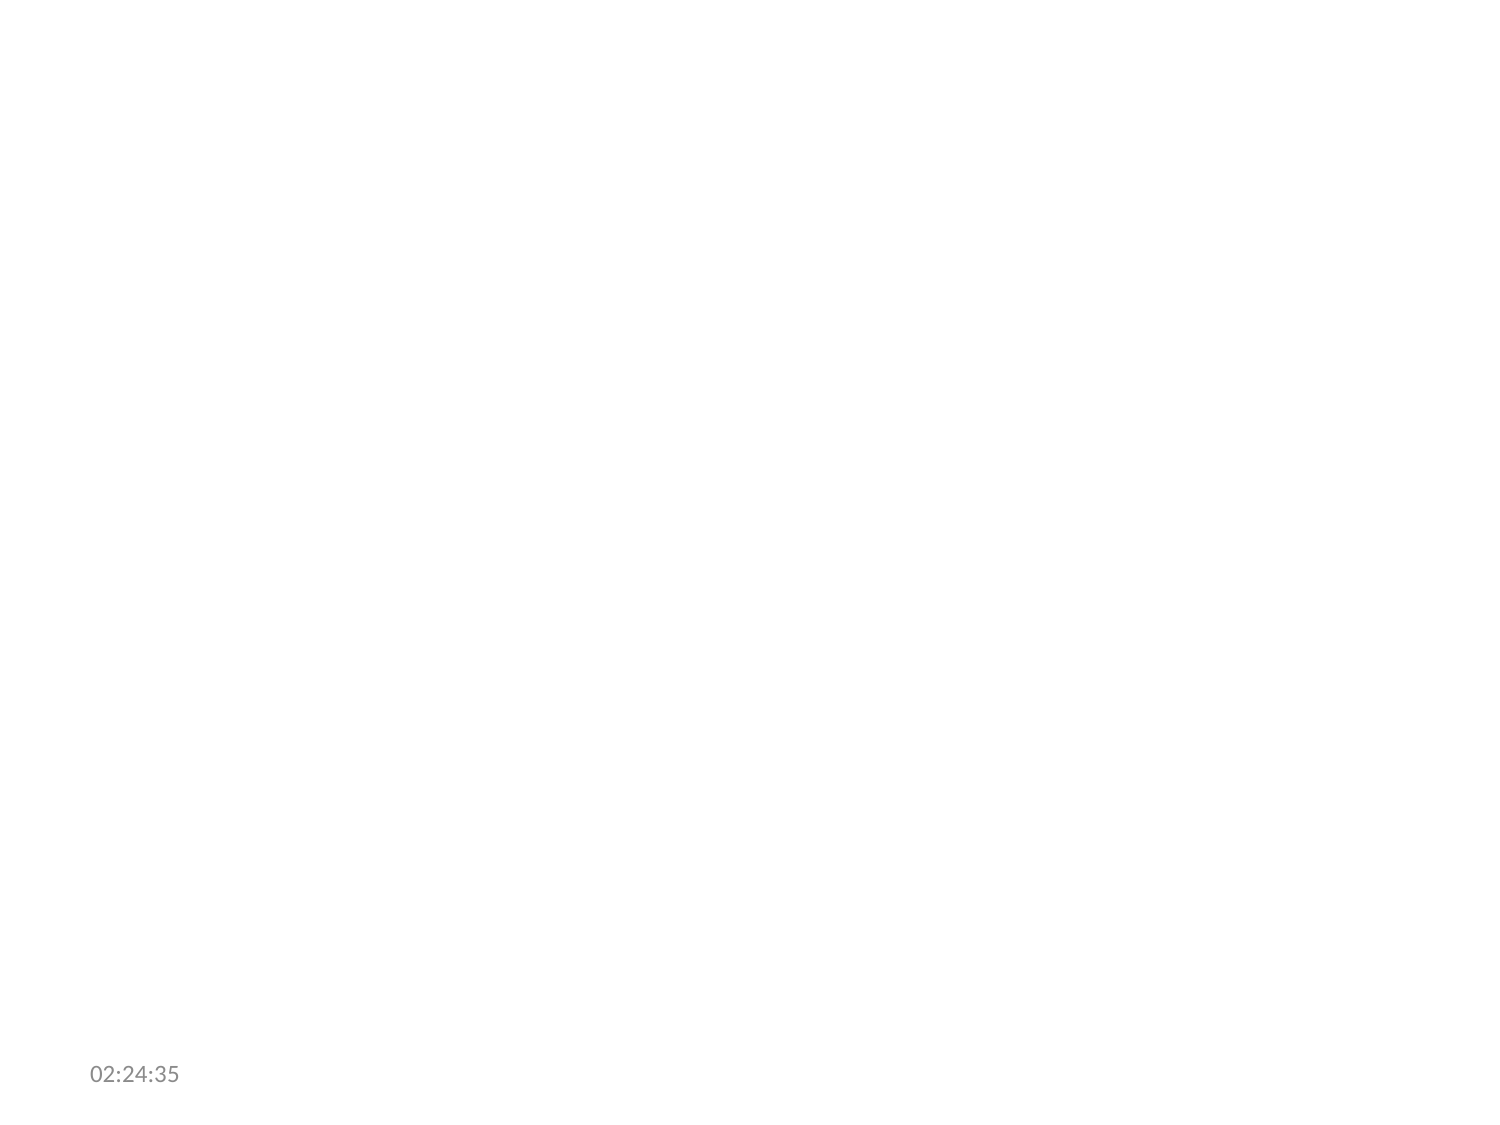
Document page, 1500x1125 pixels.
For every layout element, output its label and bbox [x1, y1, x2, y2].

slide_number [75, 1042, 425, 1103]
